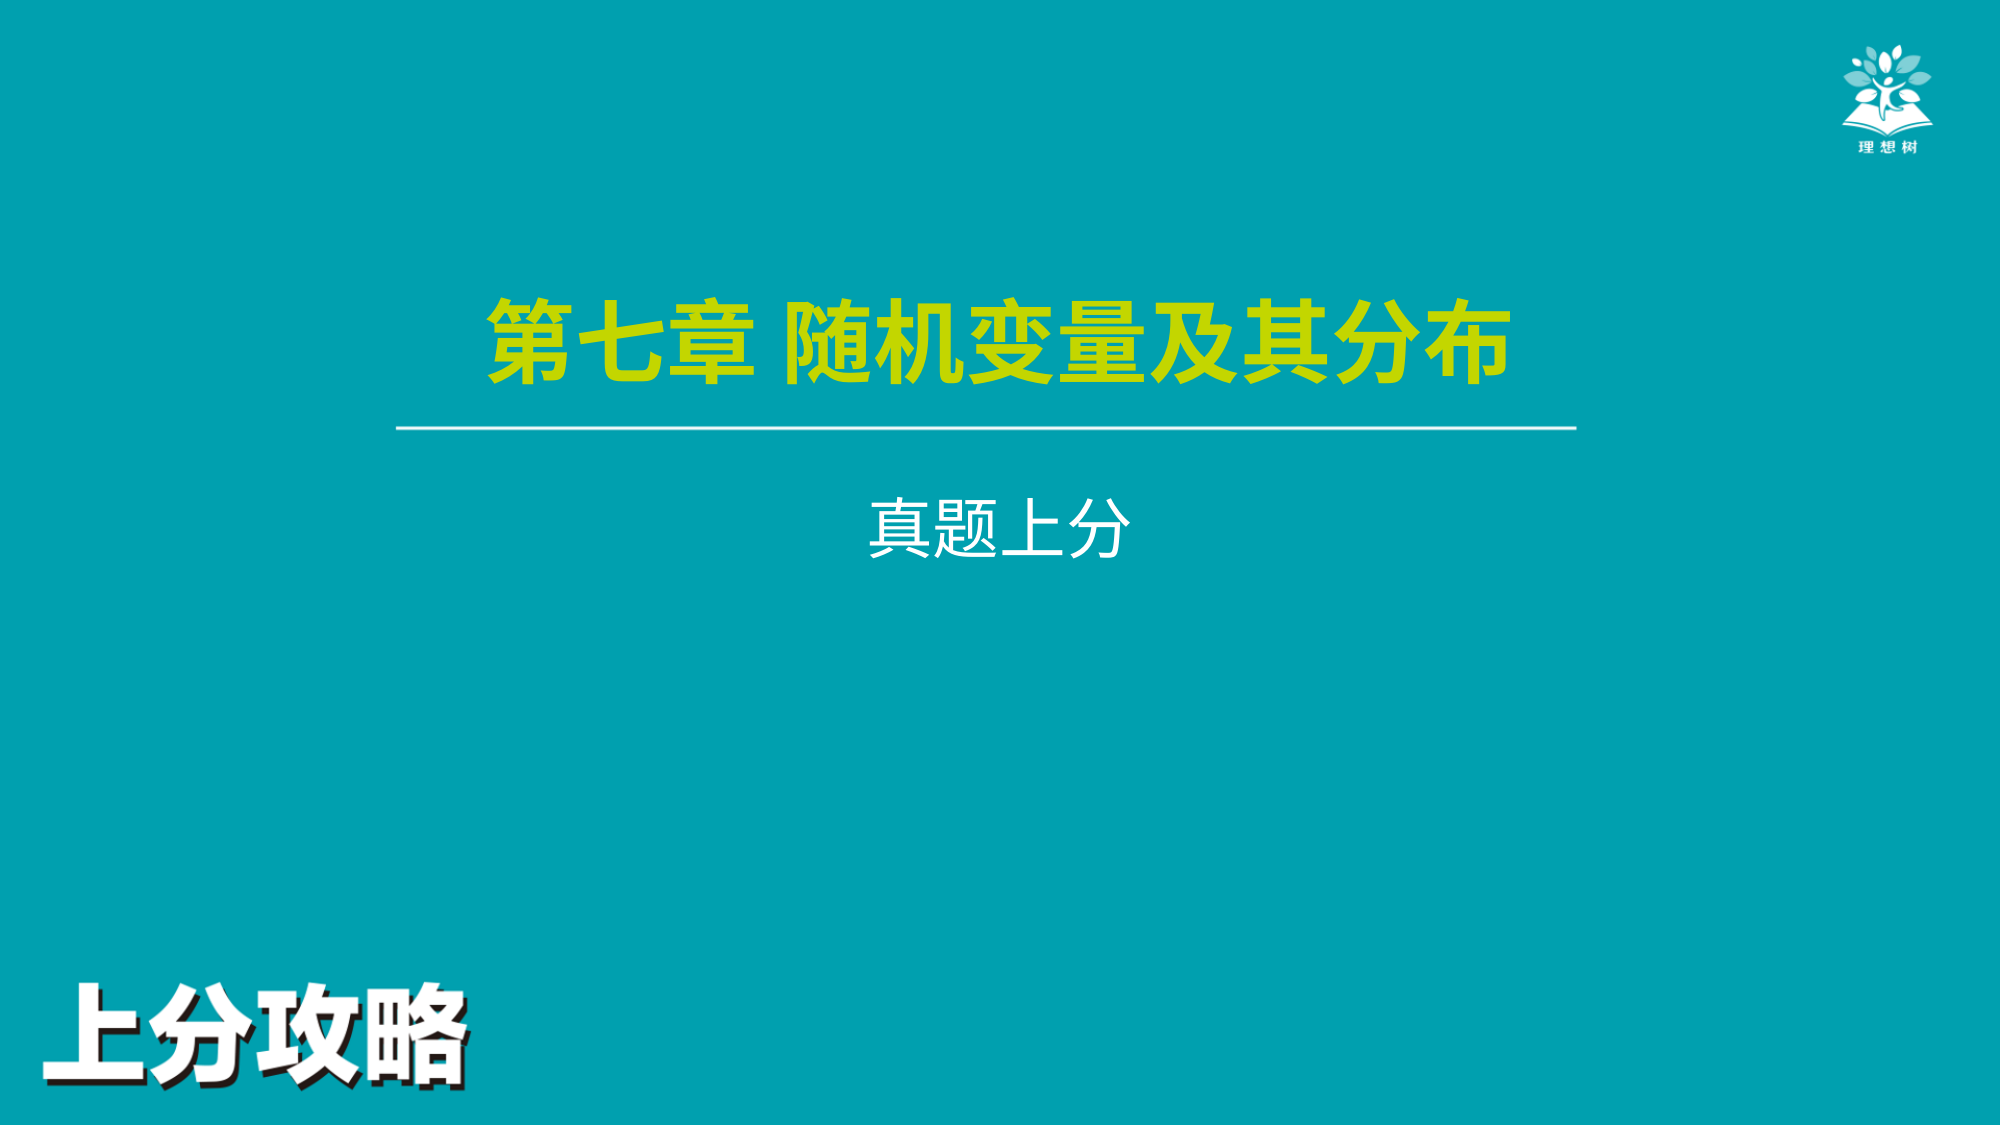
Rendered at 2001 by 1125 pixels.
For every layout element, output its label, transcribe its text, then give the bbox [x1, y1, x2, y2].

picture [0, 579, 2000, 1125]
picture [0, 0, 2000, 265]
picture [0, 413, 2000, 472]
text_box 第七章 随机变量及其分布 [0, 265, 2000, 413]
text_box 真题上分 [0, 472, 2000, 579]
